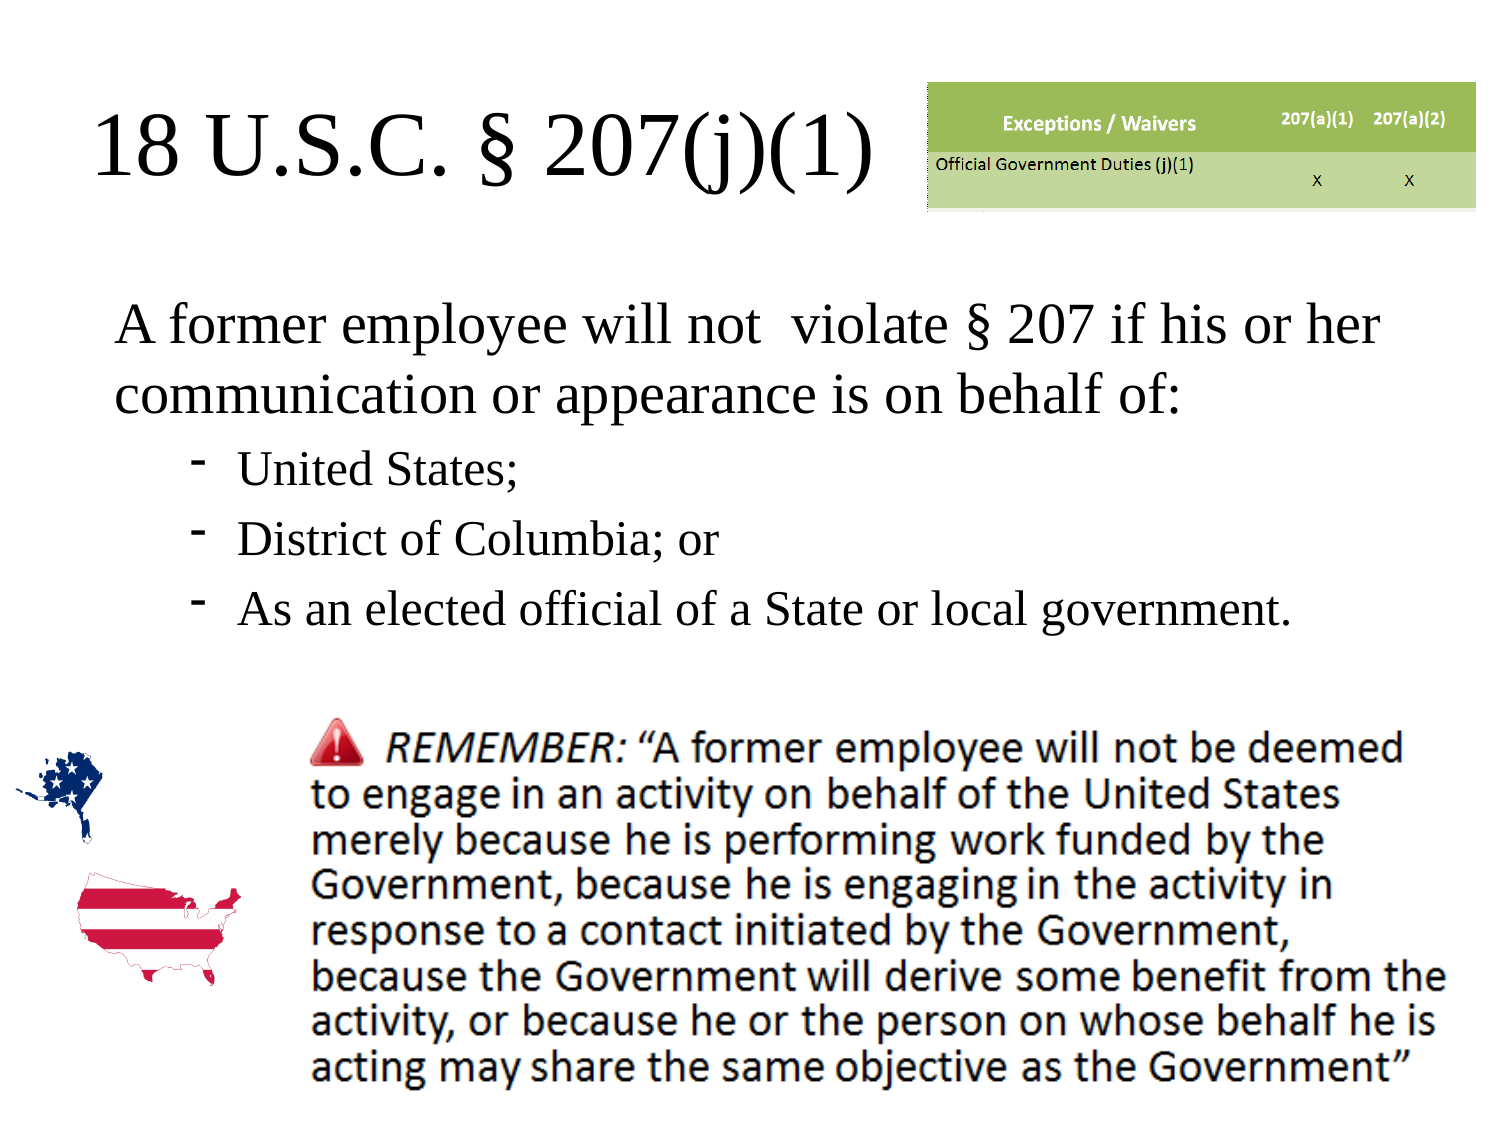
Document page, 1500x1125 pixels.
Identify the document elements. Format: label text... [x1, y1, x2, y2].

title 18 U.S.C. § 207(j)(1) [75, 45, 1425, 233]
list A former employee will not violate § 207 if his or her communication or appearance is on behalf of: United States; District of Columbia; or As an elected official of a State or local government. [99, 277, 1400, 1103]
picture [924, 79, 1476, 213]
picture [299, 714, 1460, 1104]
picture [0, 749, 243, 988]
